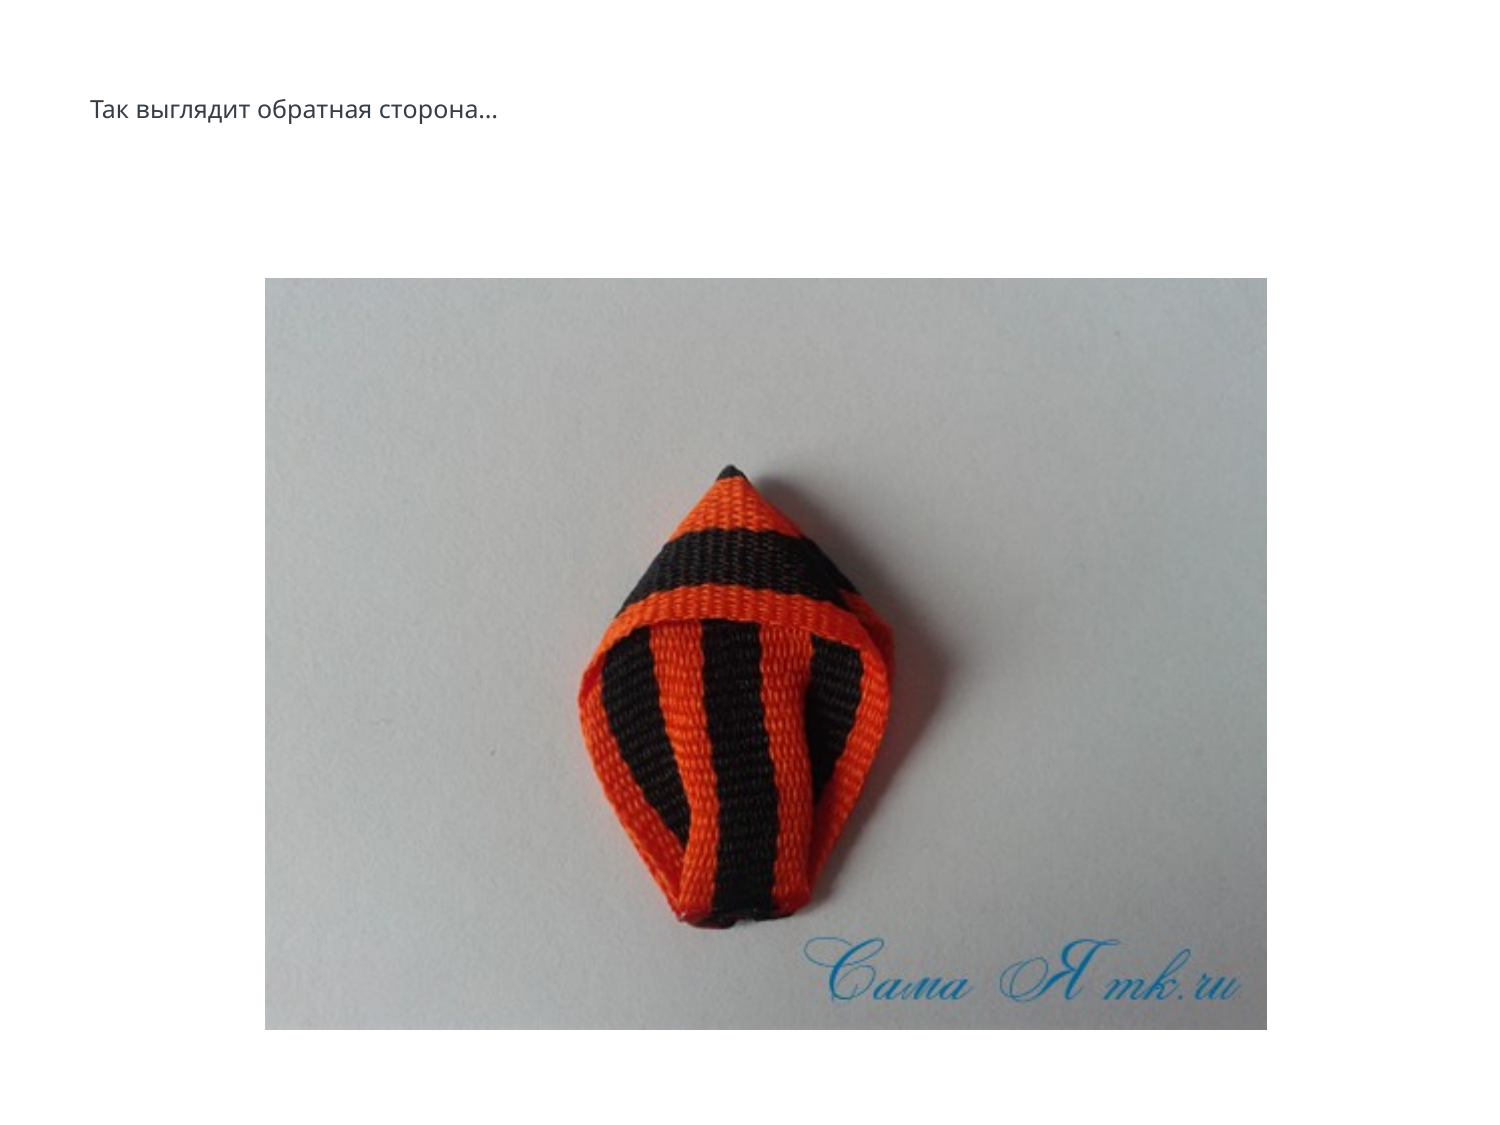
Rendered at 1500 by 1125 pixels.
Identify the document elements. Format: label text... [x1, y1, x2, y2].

title Так выглядит обратная сторона… [75, 45, 1425, 233]
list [265, 278, 1267, 1030]
